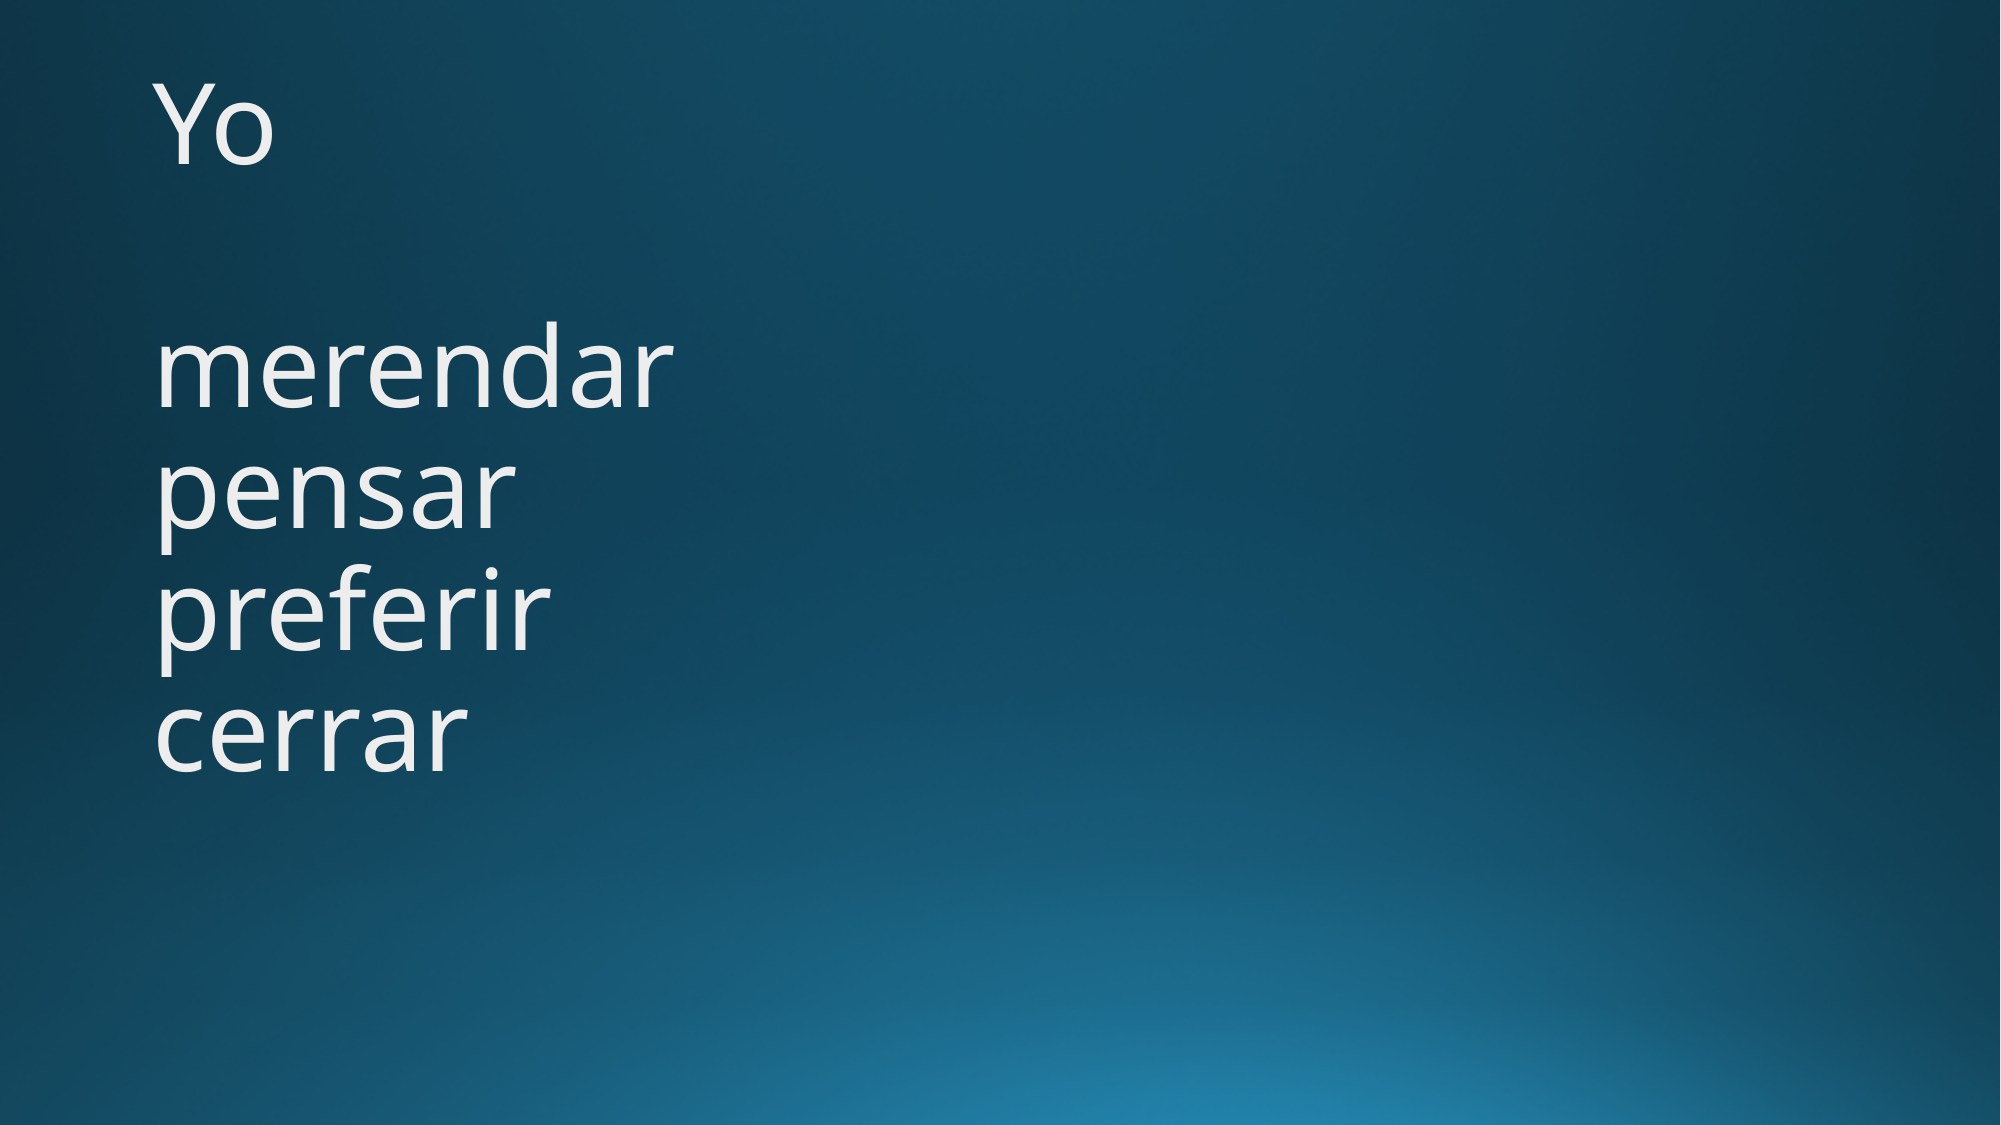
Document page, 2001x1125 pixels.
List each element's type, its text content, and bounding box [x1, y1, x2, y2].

picture [0, 0, 2001, 1125]
text_box Yo merendar pensar preferir cerrar [137, 59, 1863, 897]
